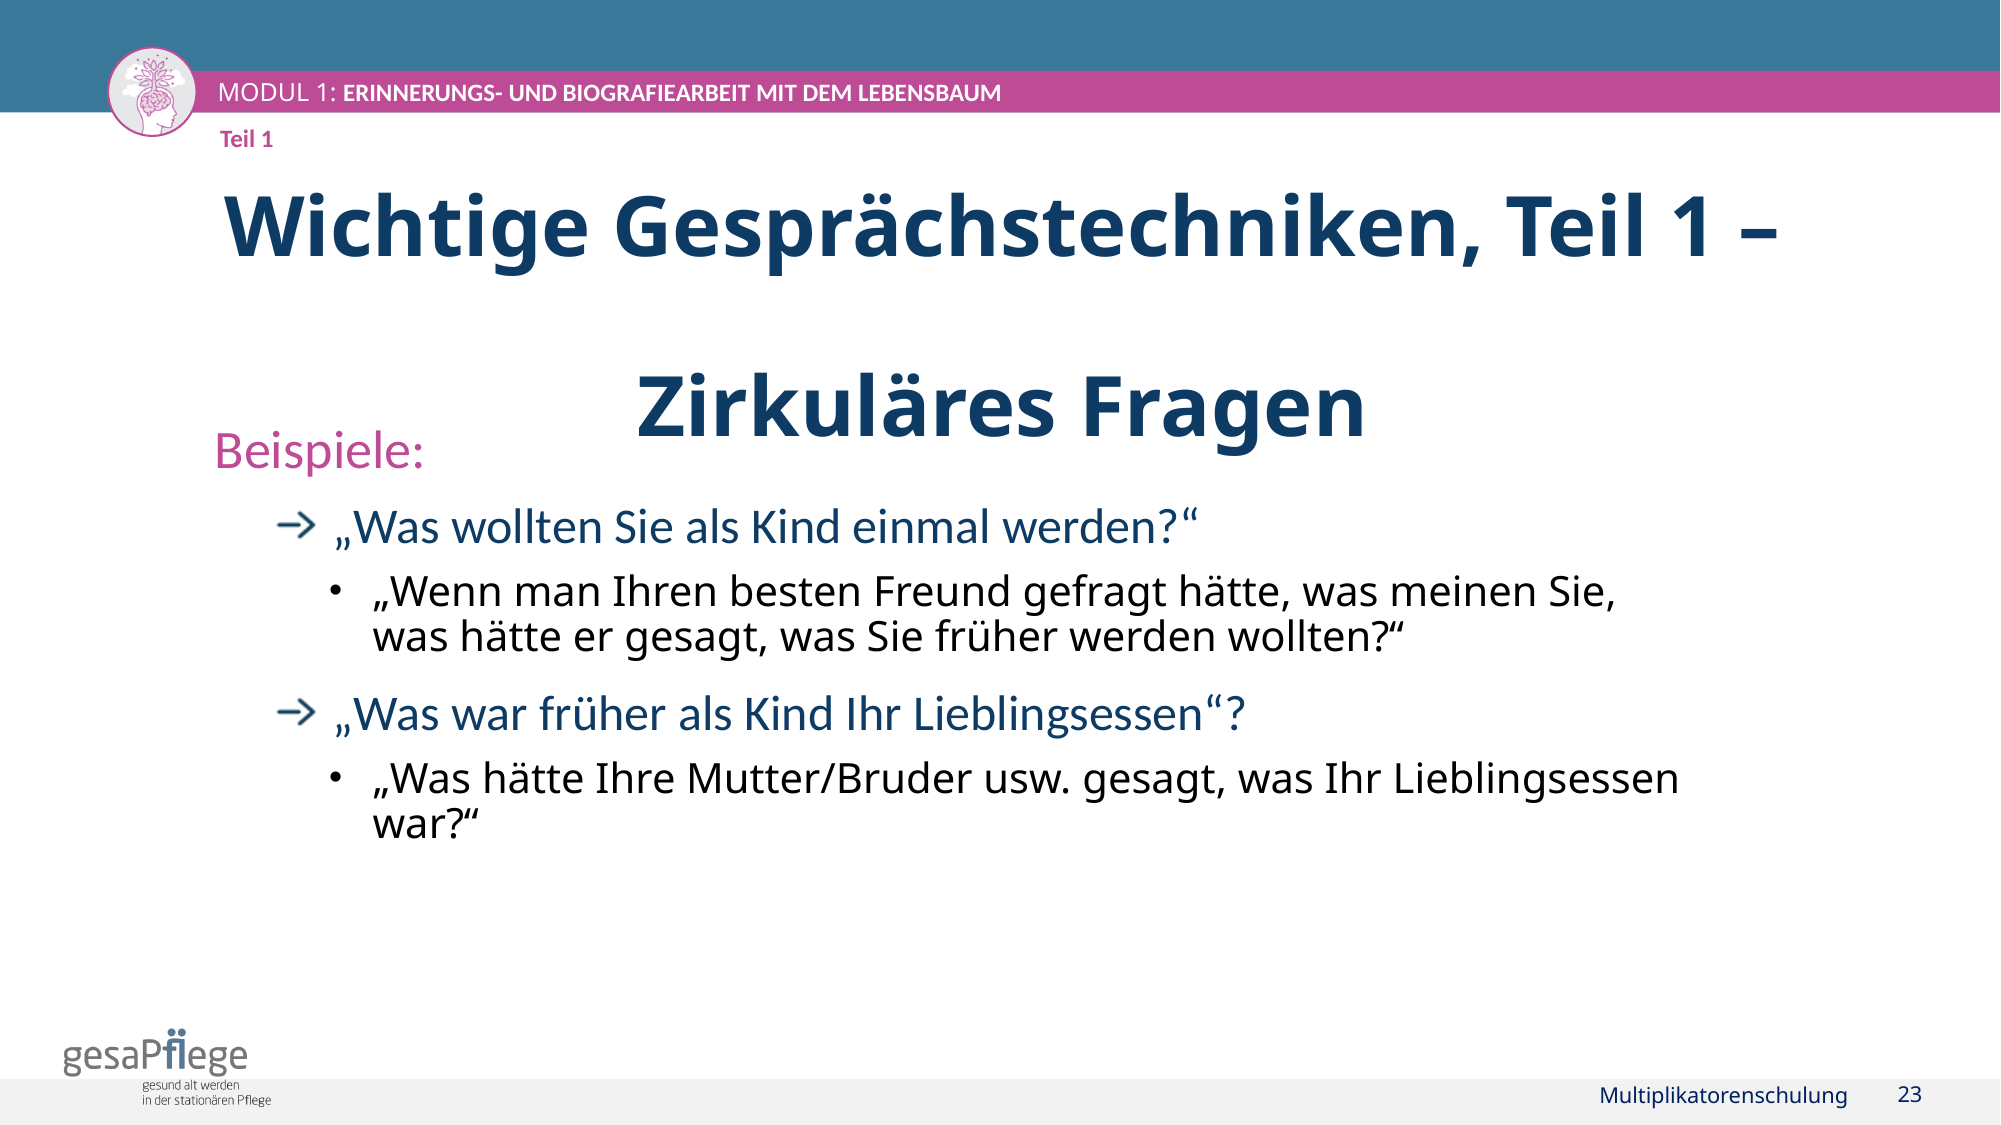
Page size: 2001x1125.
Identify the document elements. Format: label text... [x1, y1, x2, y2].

list Teil 1 [208, 120, 428, 153]
title Wichtige Gesprächstechniken, Teil 1 – Zirkuläres Fragen [214, 184, 1792, 372]
picture [62, 1027, 272, 1108]
list Beispiele: „Was wollten Sie als Kind einmal werden?“ „Wenn man Ihren besten Freund gefragt hätte, was meinen Sie, was hätte er gesagt, was Sie früher werden wollten?“ „Was war früher als Kind Ihr Lieblingsessen“? „Was hätte Ihre Mutter/Bruder usw. gesagt, was Ihr Lieblingsessen war?“ [214, 422, 1792, 1001]
footer Multiplikatorenschulung [1111, 1076, 1863, 1114]
slide_number 23 [1863, 1076, 1938, 1114]
